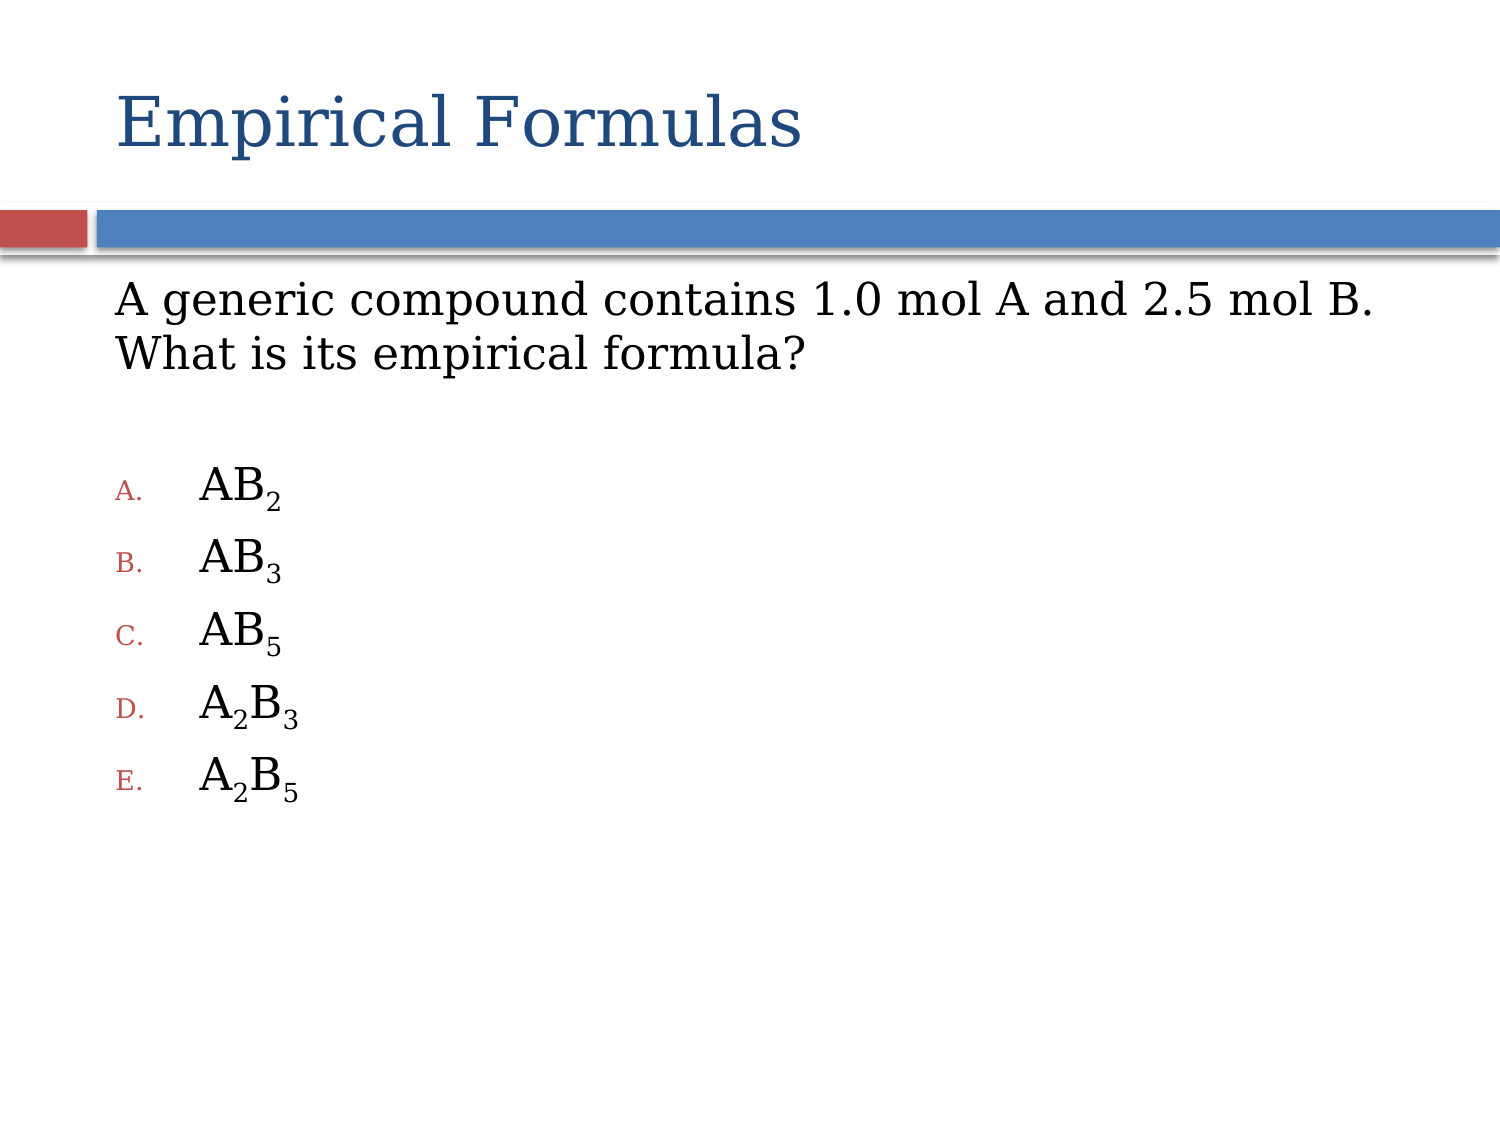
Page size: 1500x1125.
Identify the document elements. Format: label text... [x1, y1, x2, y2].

list A generic compound contains 1.0 mol A and 2.5 mol B. What is its empirical formula? AB2 AB3 AB5 A2B3 A2B5 [100, 262, 1438, 1000]
title Empirical Formulas [100, 37, 1438, 200]
